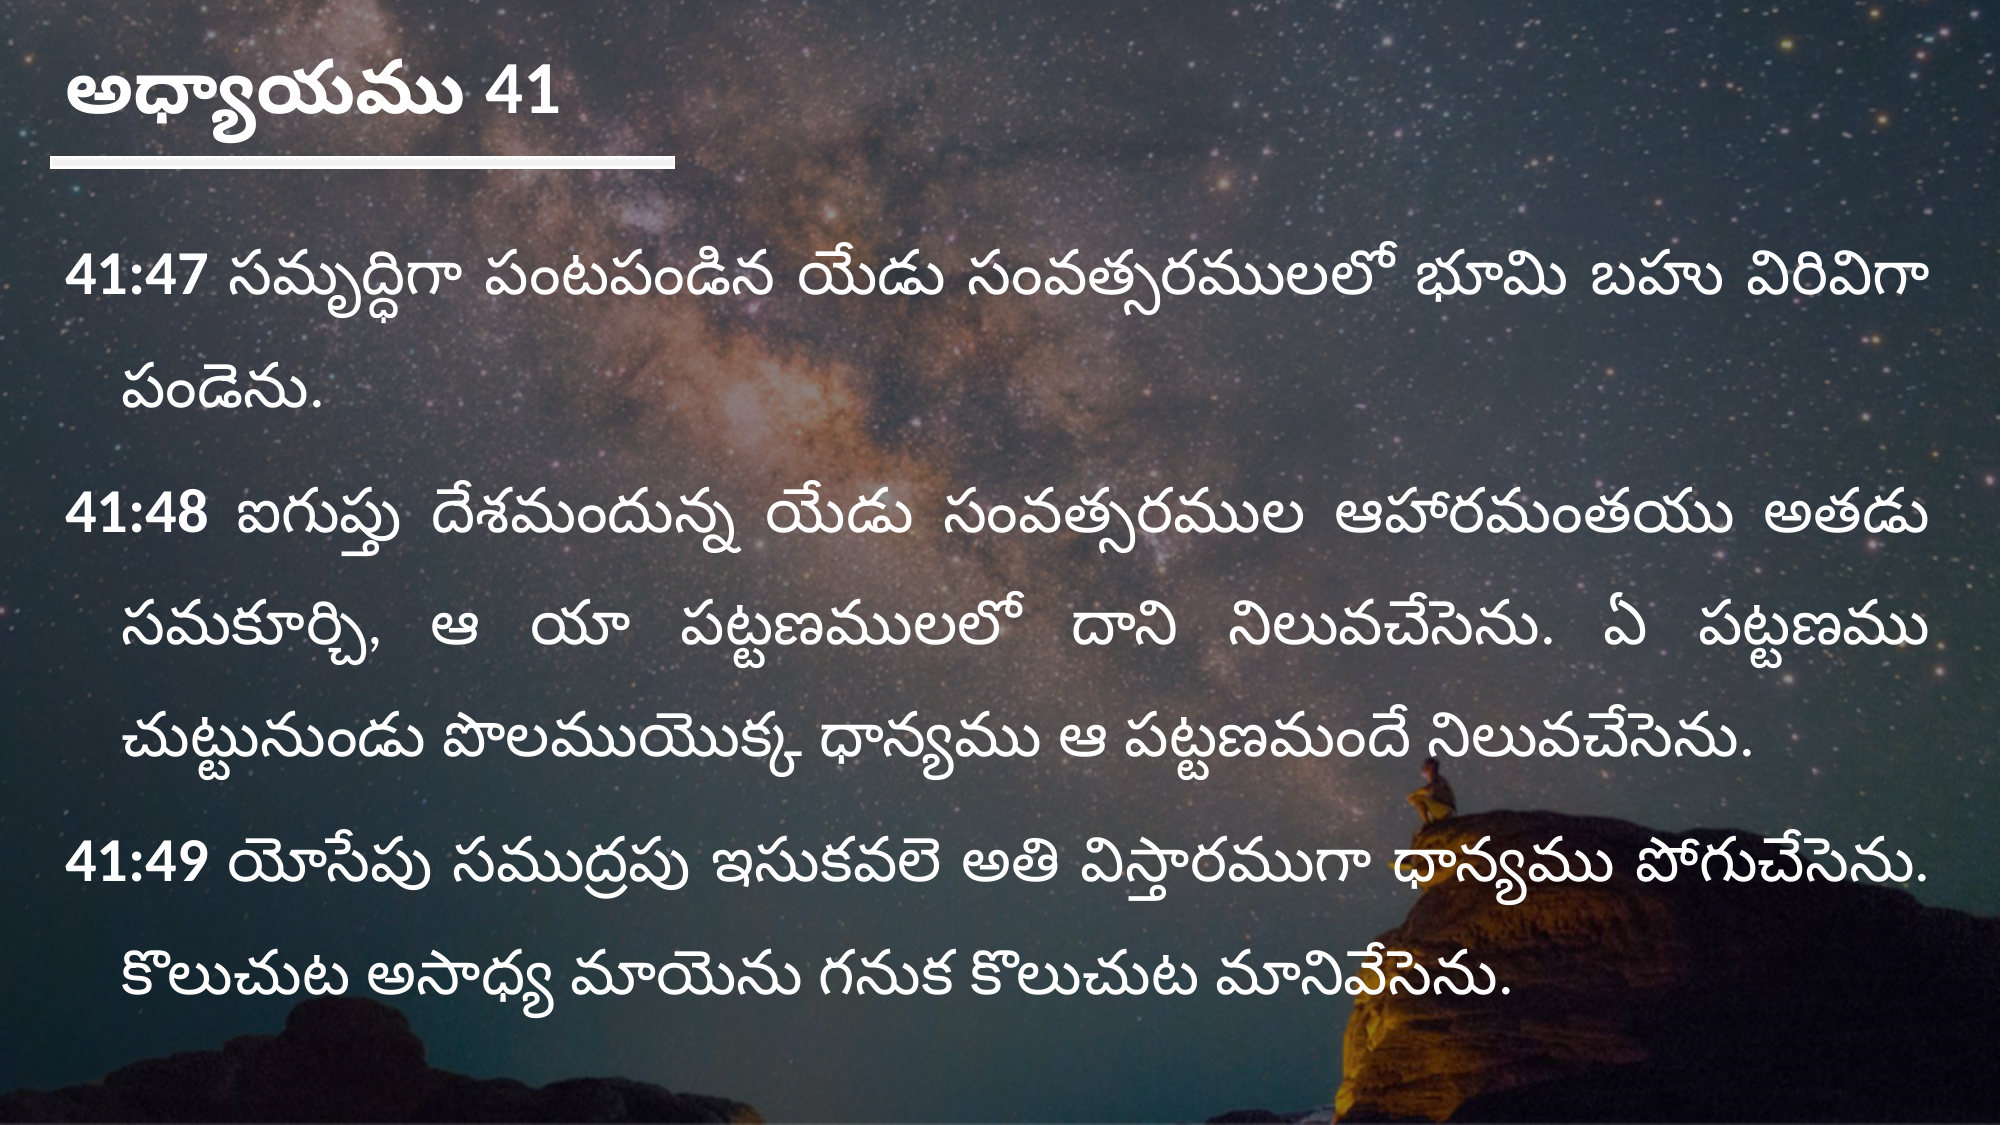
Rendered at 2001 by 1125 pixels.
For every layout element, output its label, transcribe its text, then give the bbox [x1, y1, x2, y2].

picture [0, 0, 2000, 1125]
title అధ్యాయము 41 [50, 0, 1925, 167]
list 41:47 సమృద్ధిగా పంటపండిన యేడు సంవత్సరములలో భూమి బహు విరివిగా పండెను. 41:48 ఐగుప్తు దేశమందున్న యేడు సంవత్సరముల ఆహారమంతయు అతడు సమకూర్చి, ఆ యా పట్టణములలో దాని నిలువచేసెను. ఏ పట్టణము చుట్టునుండు పొలముయొక్క ధాన్యము ఆ పట్టణమందే నిలువచేసెను. 41:49 యోసేపు సముద్రపు ఇసుకవలె అతి విస్తారముగా ధాన్యము పోగుచేసెను. కొలుచుట అసాధ్య మాయెను గనుక కొలుచుట మానివేసెను. [50, 187, 1946, 1063]
